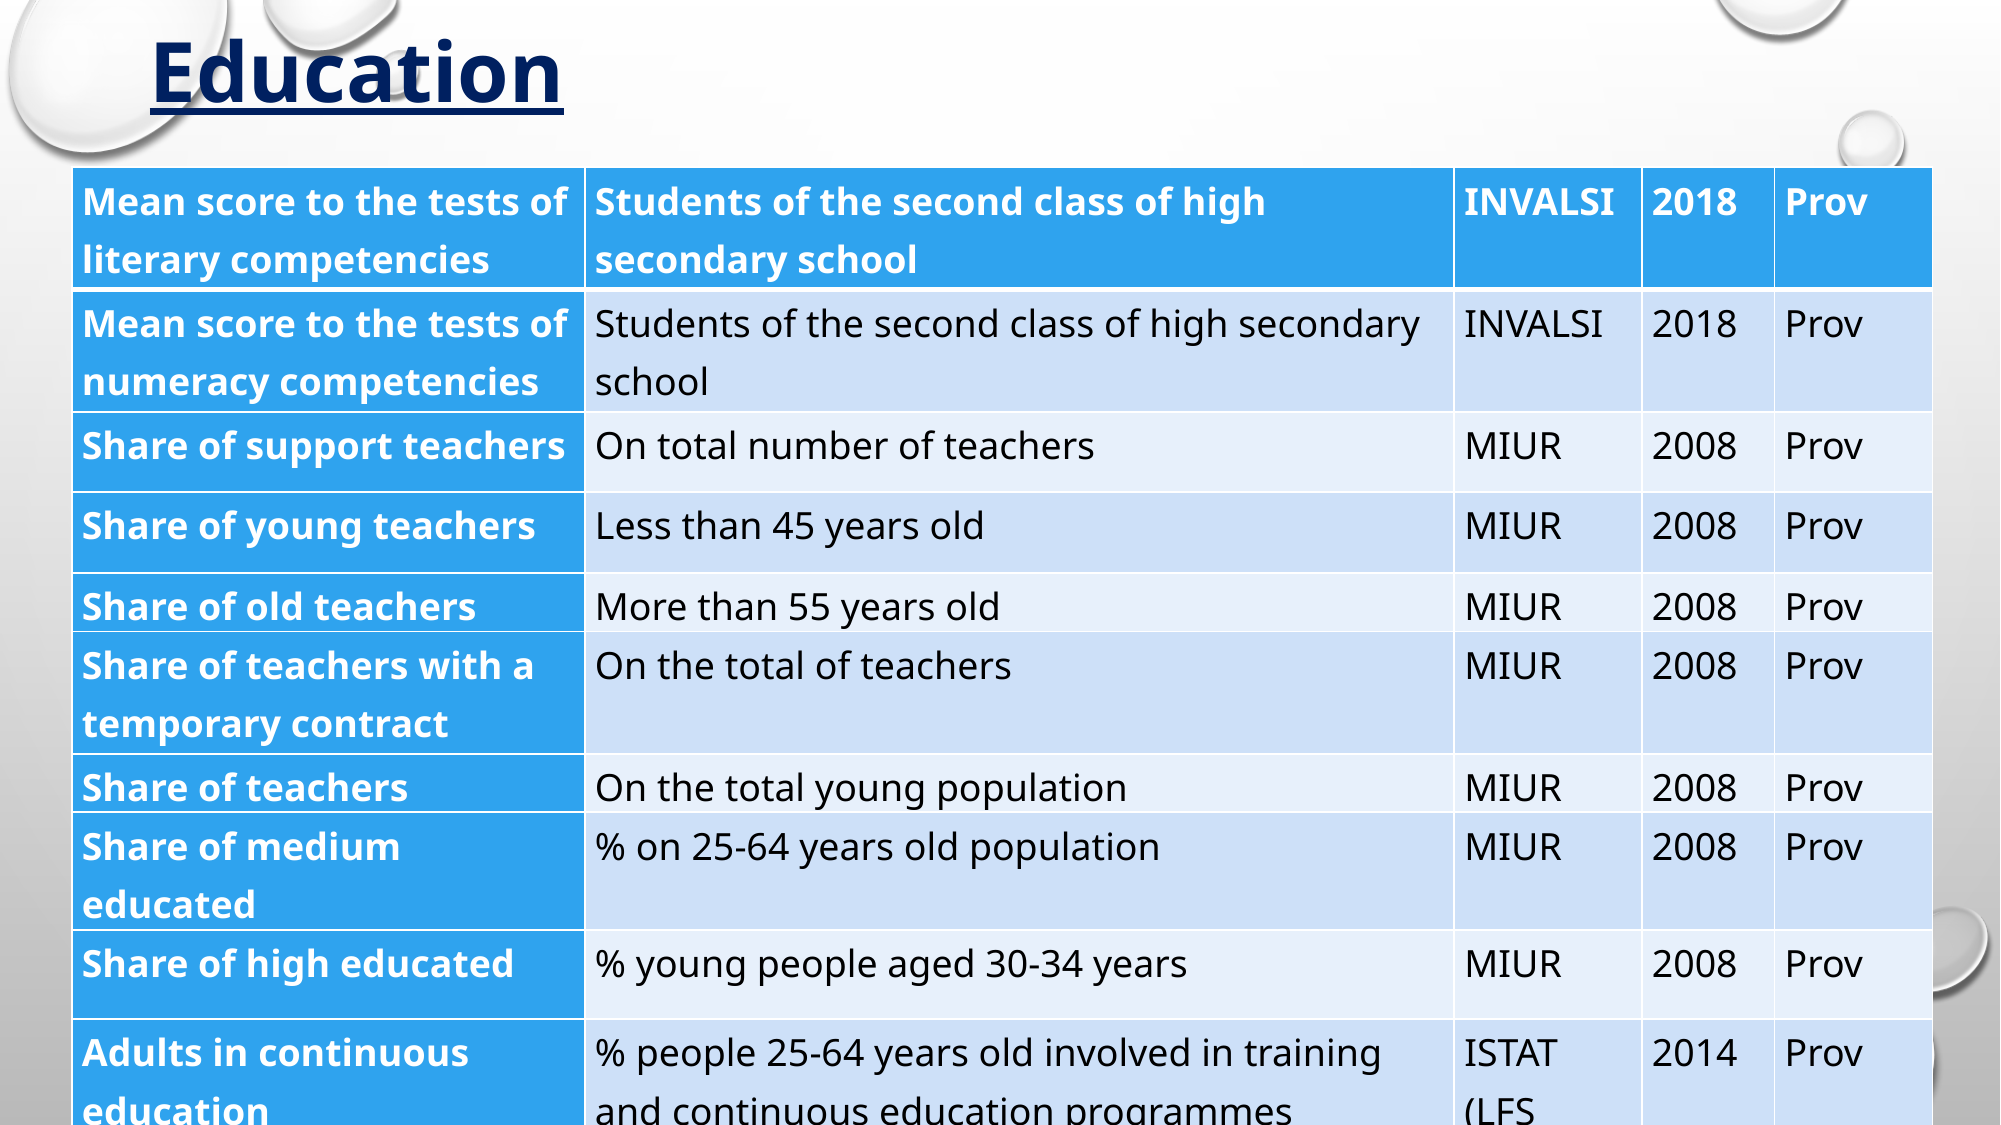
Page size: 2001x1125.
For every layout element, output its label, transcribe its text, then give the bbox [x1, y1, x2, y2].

table_cell % people 25-64 years old involved in training and continuous education programmes [586, 1020, 1453, 1125]
table_cell 2008 [1643, 813, 1774, 929]
table_cell 2008 [1643, 574, 1774, 631]
table_cell Prov [1775, 1020, 1932, 1125]
table_cell 2008 [1643, 632, 1774, 753]
table_cell Prov [1775, 813, 1932, 929]
table_cell 2008 [1643, 413, 1774, 491]
table_cell MIUR [1455, 493, 1641, 572]
table_cell On total number of teachers [586, 413, 1453, 491]
table_cell MIUR [1455, 931, 1641, 1018]
table_cell Mean score to the tests of numeracy competencies [73, 292, 584, 411]
table_cell % young people aged 30-34 years [586, 931, 1453, 1018]
table_cell MIUR [1455, 755, 1641, 811]
table_cell 2008 [1643, 755, 1774, 811]
table_cell Prov [1775, 755, 1932, 811]
table_cell 2014 [1643, 1020, 1774, 1125]
table_cell Prov [1775, 493, 1932, 572]
table_header 2018 [1643, 168, 1774, 287]
table_cell Share of young teachers [73, 493, 584, 572]
table_header Mean score to the tests of literary competencies [73, 168, 584, 287]
table_cell Share of teachers [73, 755, 584, 811]
table_cell ISTAT (LFS survey) [1455, 1020, 1641, 1125]
table_cell 2018 [1643, 292, 1774, 411]
table_cell MIUR [1455, 632, 1641, 753]
table_cell MIUR [1455, 574, 1641, 631]
table_cell Share of high educated [73, 931, 584, 1018]
table_cell Prov [1775, 931, 1932, 1018]
table_cell Share of old teachers [73, 574, 584, 631]
table_cell Prov [1775, 413, 1932, 491]
table_header Students of the second class of high secondary school [586, 168, 1453, 287]
list Education [134, 0, 1737, 133]
table_cell INVALSI [1455, 292, 1641, 411]
table_cell Prov [1775, 574, 1932, 631]
table_header Prov [1775, 168, 1932, 287]
table_cell Prov [1775, 292, 1932, 411]
table_cell 2008 [1643, 493, 1774, 572]
table_cell Prov [1775, 632, 1932, 753]
table_cell On the total of teachers [586, 632, 1453, 753]
table_header INVALSI [1455, 168, 1641, 287]
table_cell MIUR [1455, 413, 1641, 491]
table_cell On the total young population [586, 755, 1453, 811]
table_cell 2008 [1643, 931, 1774, 1018]
table_cell Less than 45 years old [586, 493, 1453, 572]
table_cell Share of teachers with a temporary contract [73, 632, 584, 753]
table_cell % on 25-64 years old population [586, 813, 1453, 929]
table_cell More than 55 years old [586, 574, 1453, 631]
table_cell MIUR [1455, 813, 1641, 929]
table_cell Share of support teachers [73, 413, 584, 491]
table_cell Students of the second class of high secondary school [586, 292, 1453, 411]
picture [0, 0, 2000, 1125]
table_cell Share of medium educated [73, 813, 584, 929]
table_cell Adults in continuous education [73, 1020, 584, 1125]
